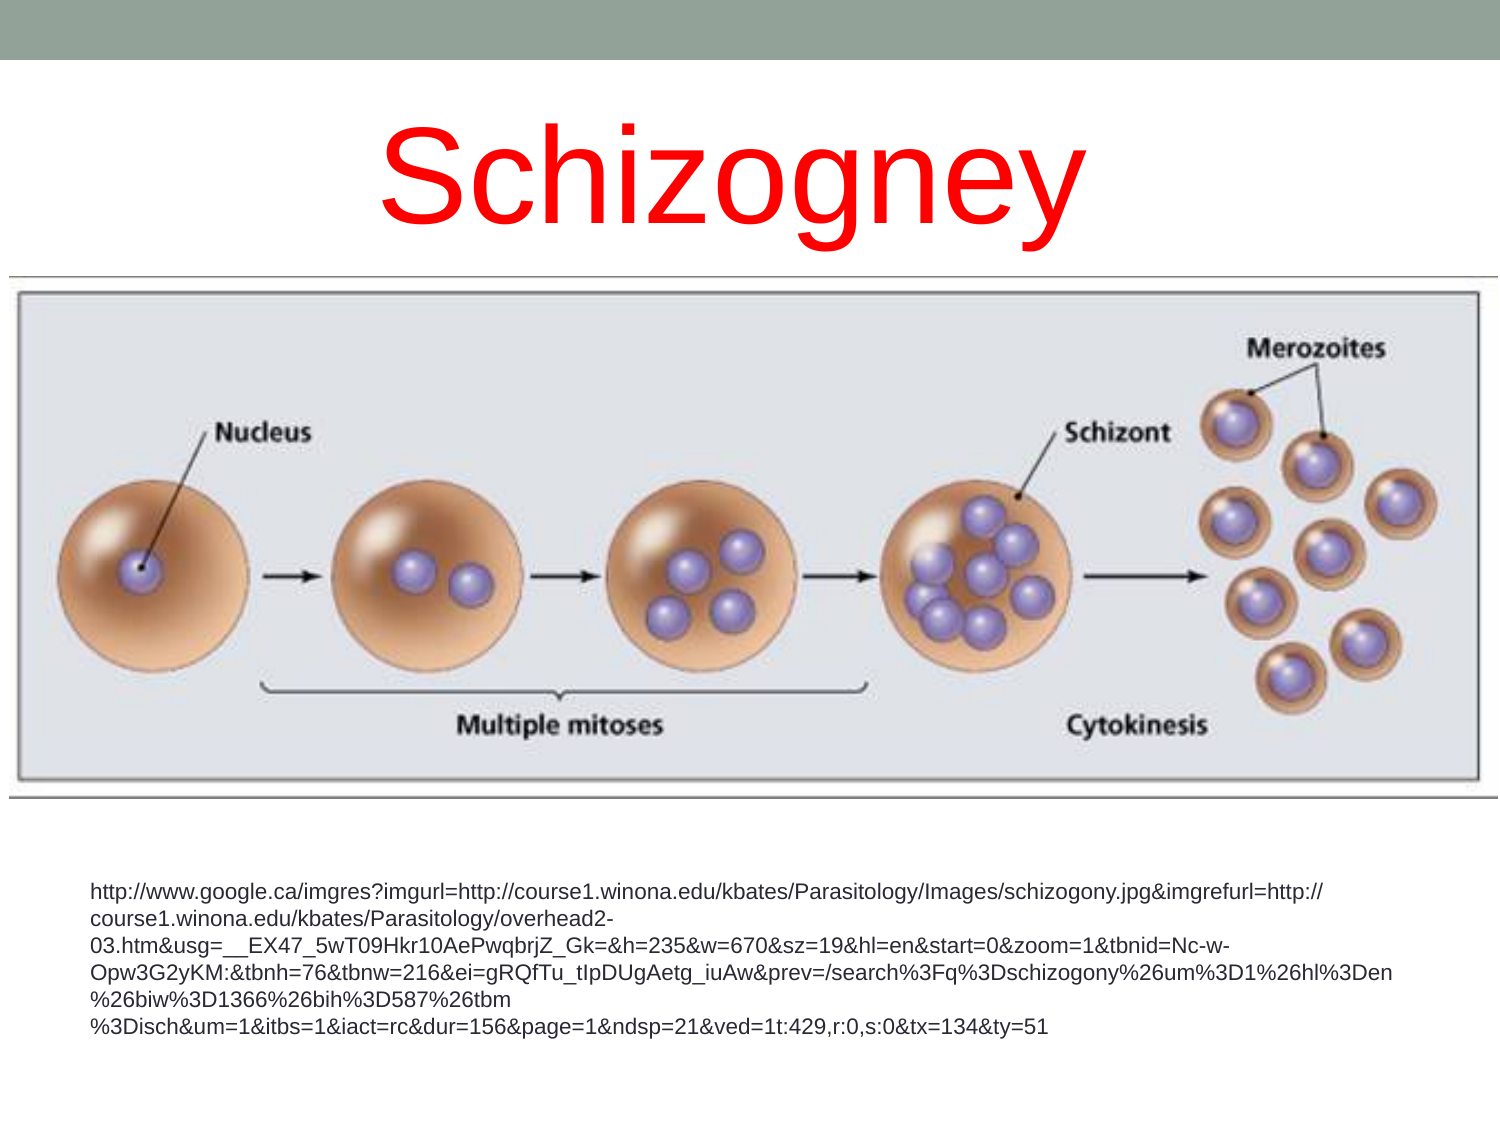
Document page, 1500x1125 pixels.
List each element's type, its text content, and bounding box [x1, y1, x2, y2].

text_box Schizogney [206, 78, 1258, 258]
list http://www.google.ca/imgres?imgurl=http://course1.winona.edu/kbates/Parasitology/Images/schizogony.jpg&imgrefurl=http://course1.winona.edu/kbates/Parasitology/overhead2-03.htm&usg=__EX47_5wT09Hkr10AePwqbrjZ_Gk=&h=235&w=670&sz=19&hl=en&start=0&zoom=1&tbnid=Nc-w-Opw3G2yKM:&tbnh=76&tbnw=216&ei=gRQfTu_tIpDUgAetg_iuAw&prev=/search%3Fq%3Dschizogony%26um%3D1%26hl%3Den%26biw%3D1366%26bih%3D587%26tbm%3Disch&um=1&itbs=1&iact=rc&dur=156&page=1&ndsp=21&ved=1t:429,r:0,s:0&tx=134&ty=51 [75, 869, 1425, 1047]
picture [9, 276, 1499, 799]
